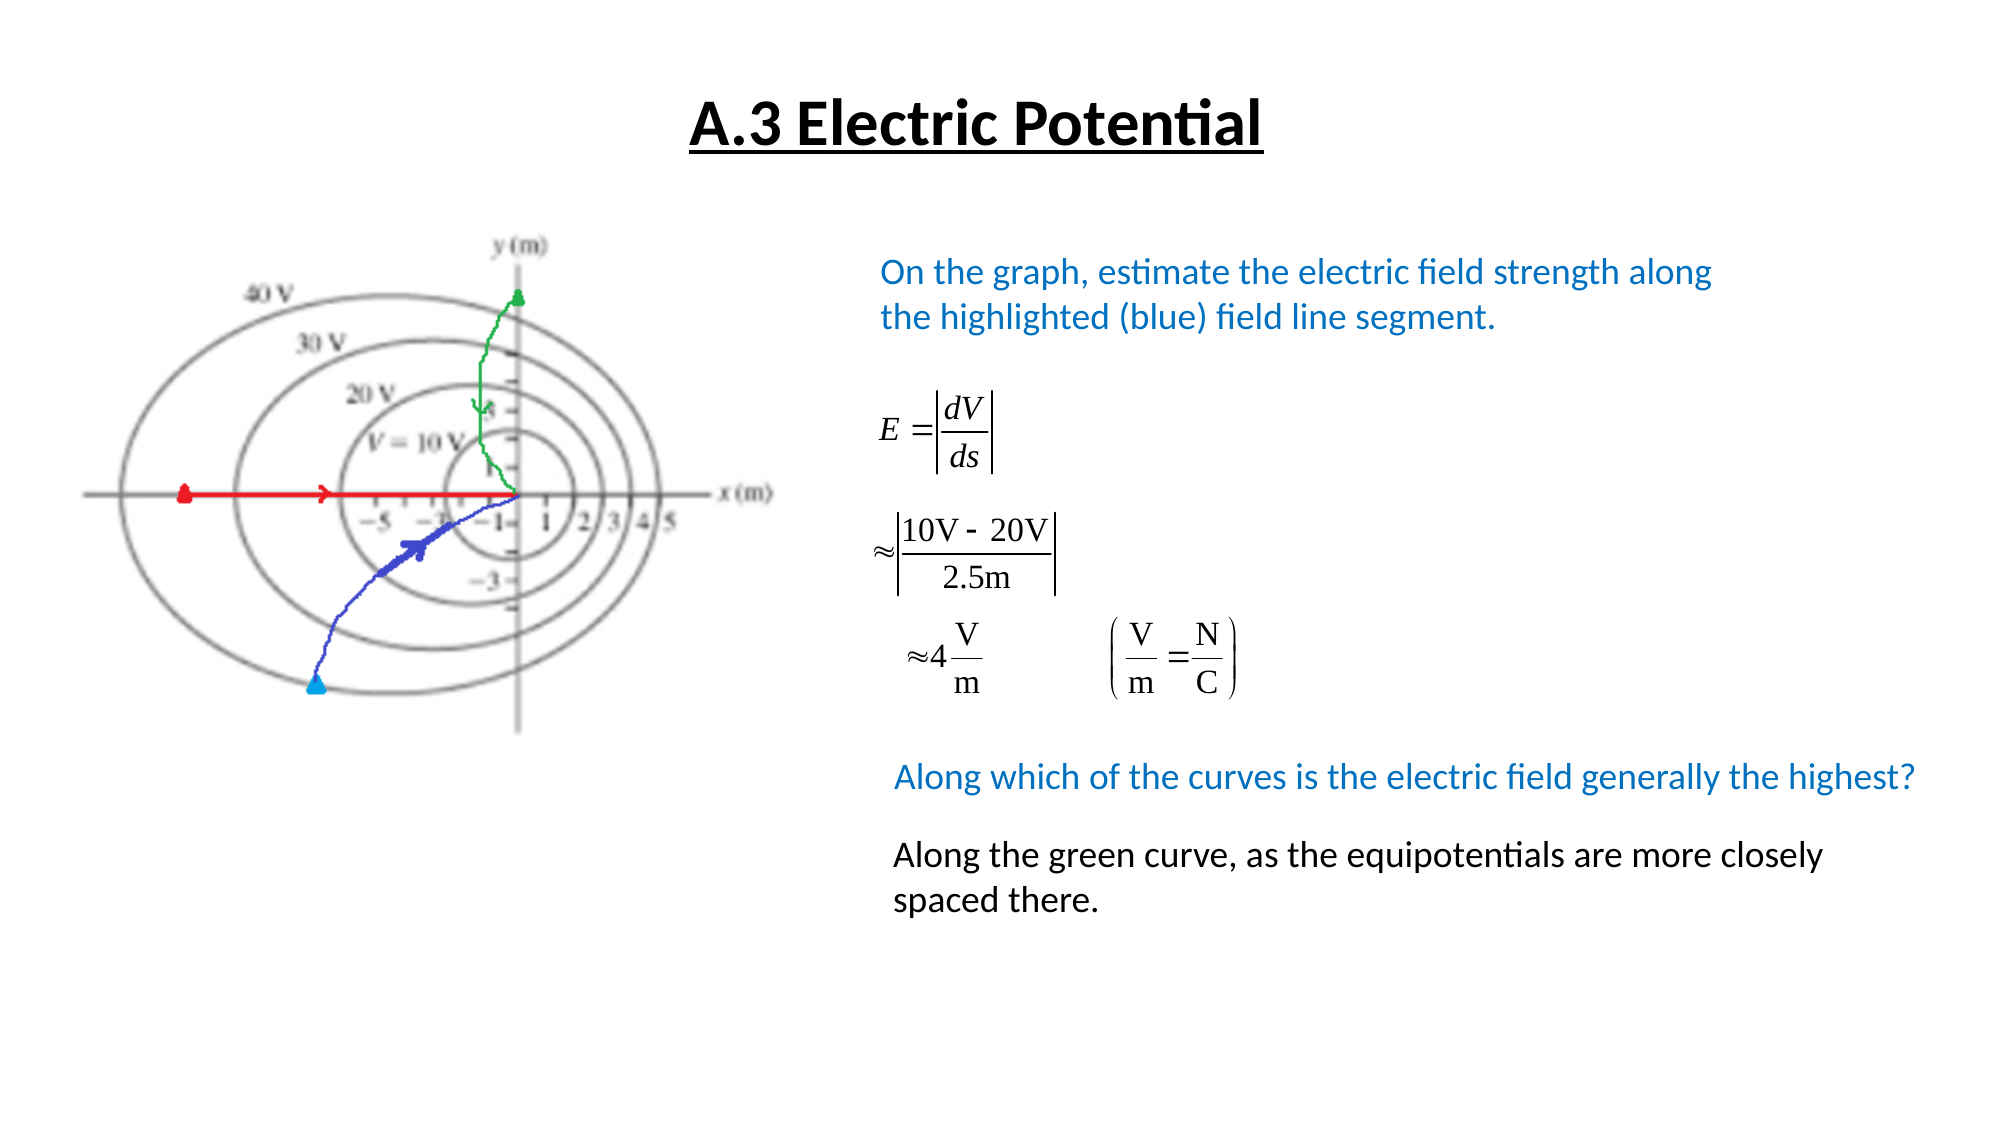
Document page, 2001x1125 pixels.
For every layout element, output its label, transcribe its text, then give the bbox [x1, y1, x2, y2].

text_box Along which of the curves is the electric field generally the highest? [879, 744, 1933, 805]
text_box On the graph, estimate the electric field strength along the highlighted (blue) field line segment. [865, 239, 1756, 345]
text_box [865, 505, 1063, 603]
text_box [872, 384, 1000, 481]
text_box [898, 610, 1246, 707]
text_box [57, 217, 801, 764]
text_box Along the green curve, as the equipotentials are more closely spaced there. [878, 822, 1840, 928]
text_box A.3 Electric Potential [674, 71, 1279, 167]
